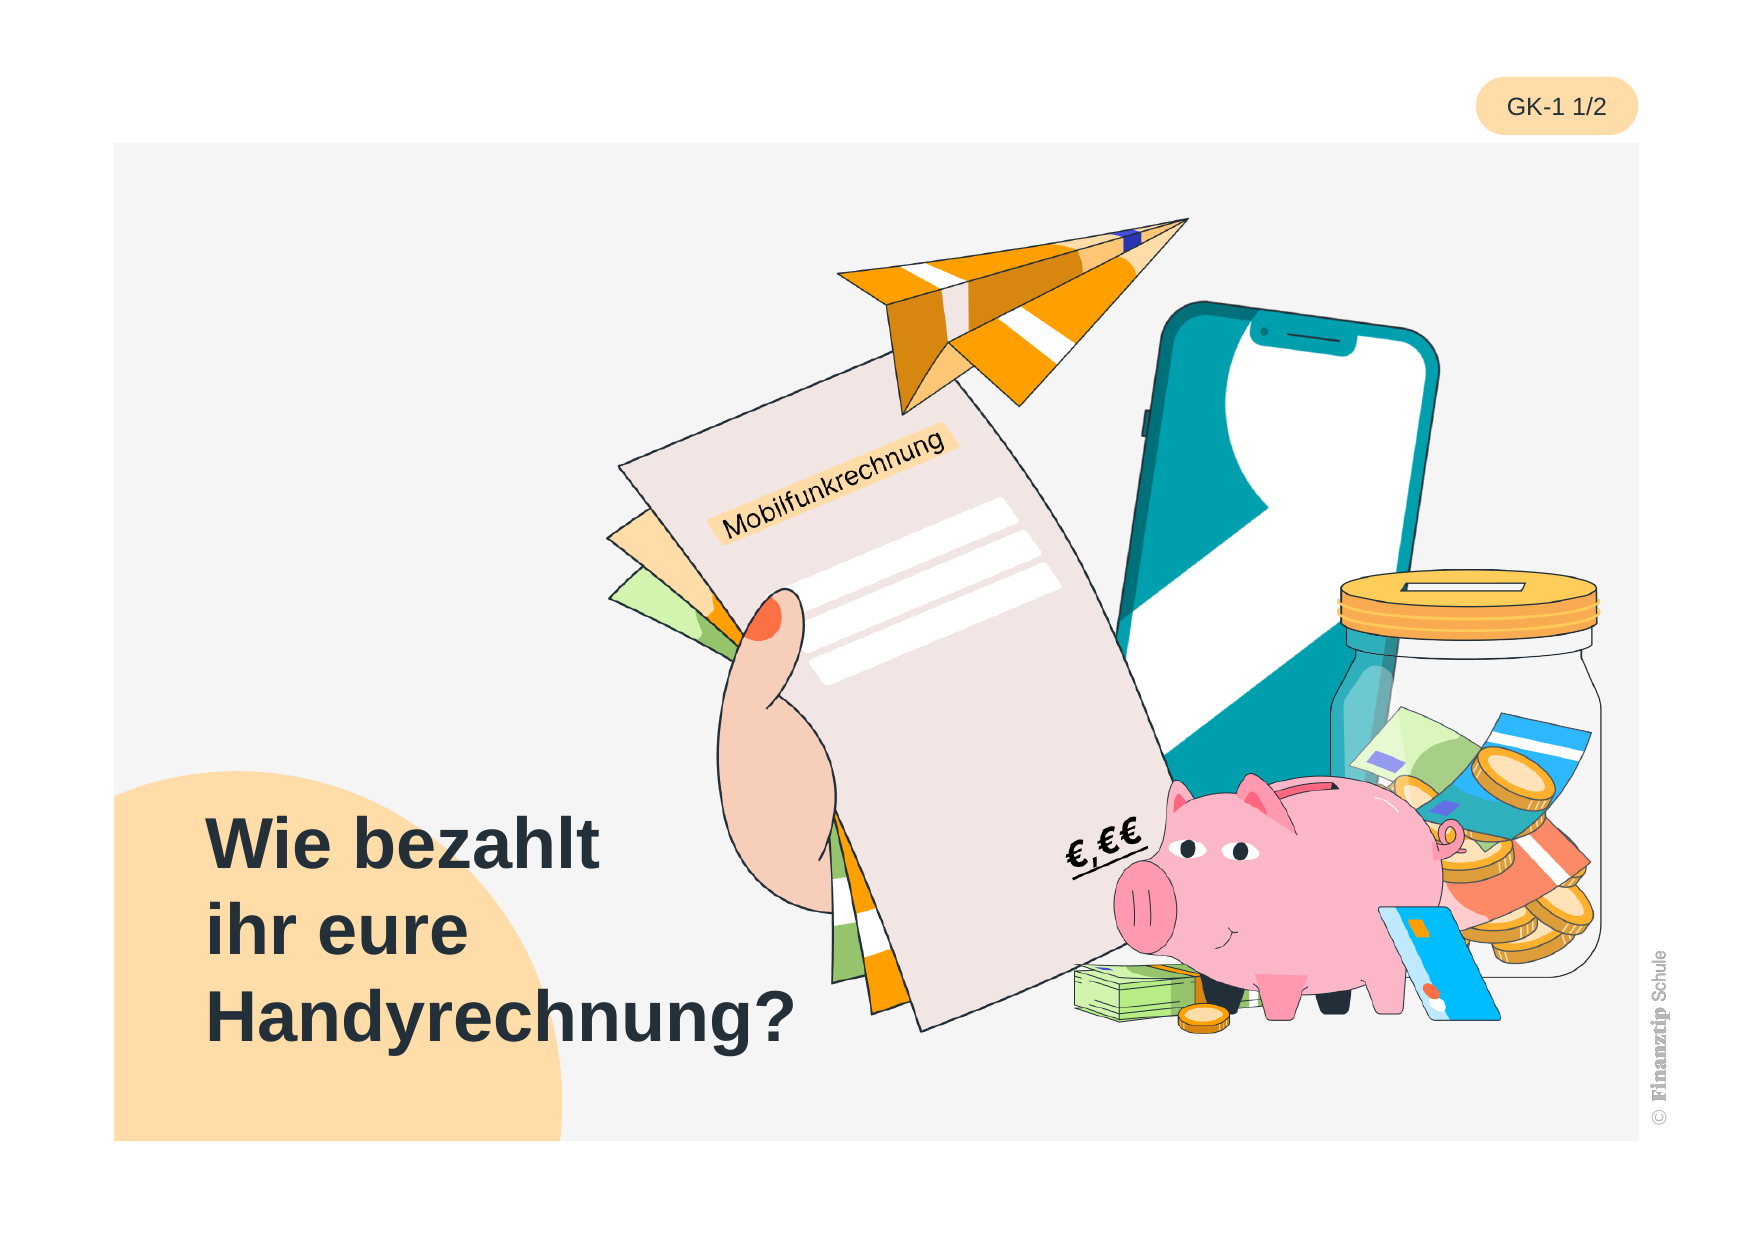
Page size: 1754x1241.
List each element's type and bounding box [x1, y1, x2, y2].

picture [1409, 920, 1429, 937]
picture [1648, 951, 1670, 1101]
picture [606, 217, 1605, 1034]
